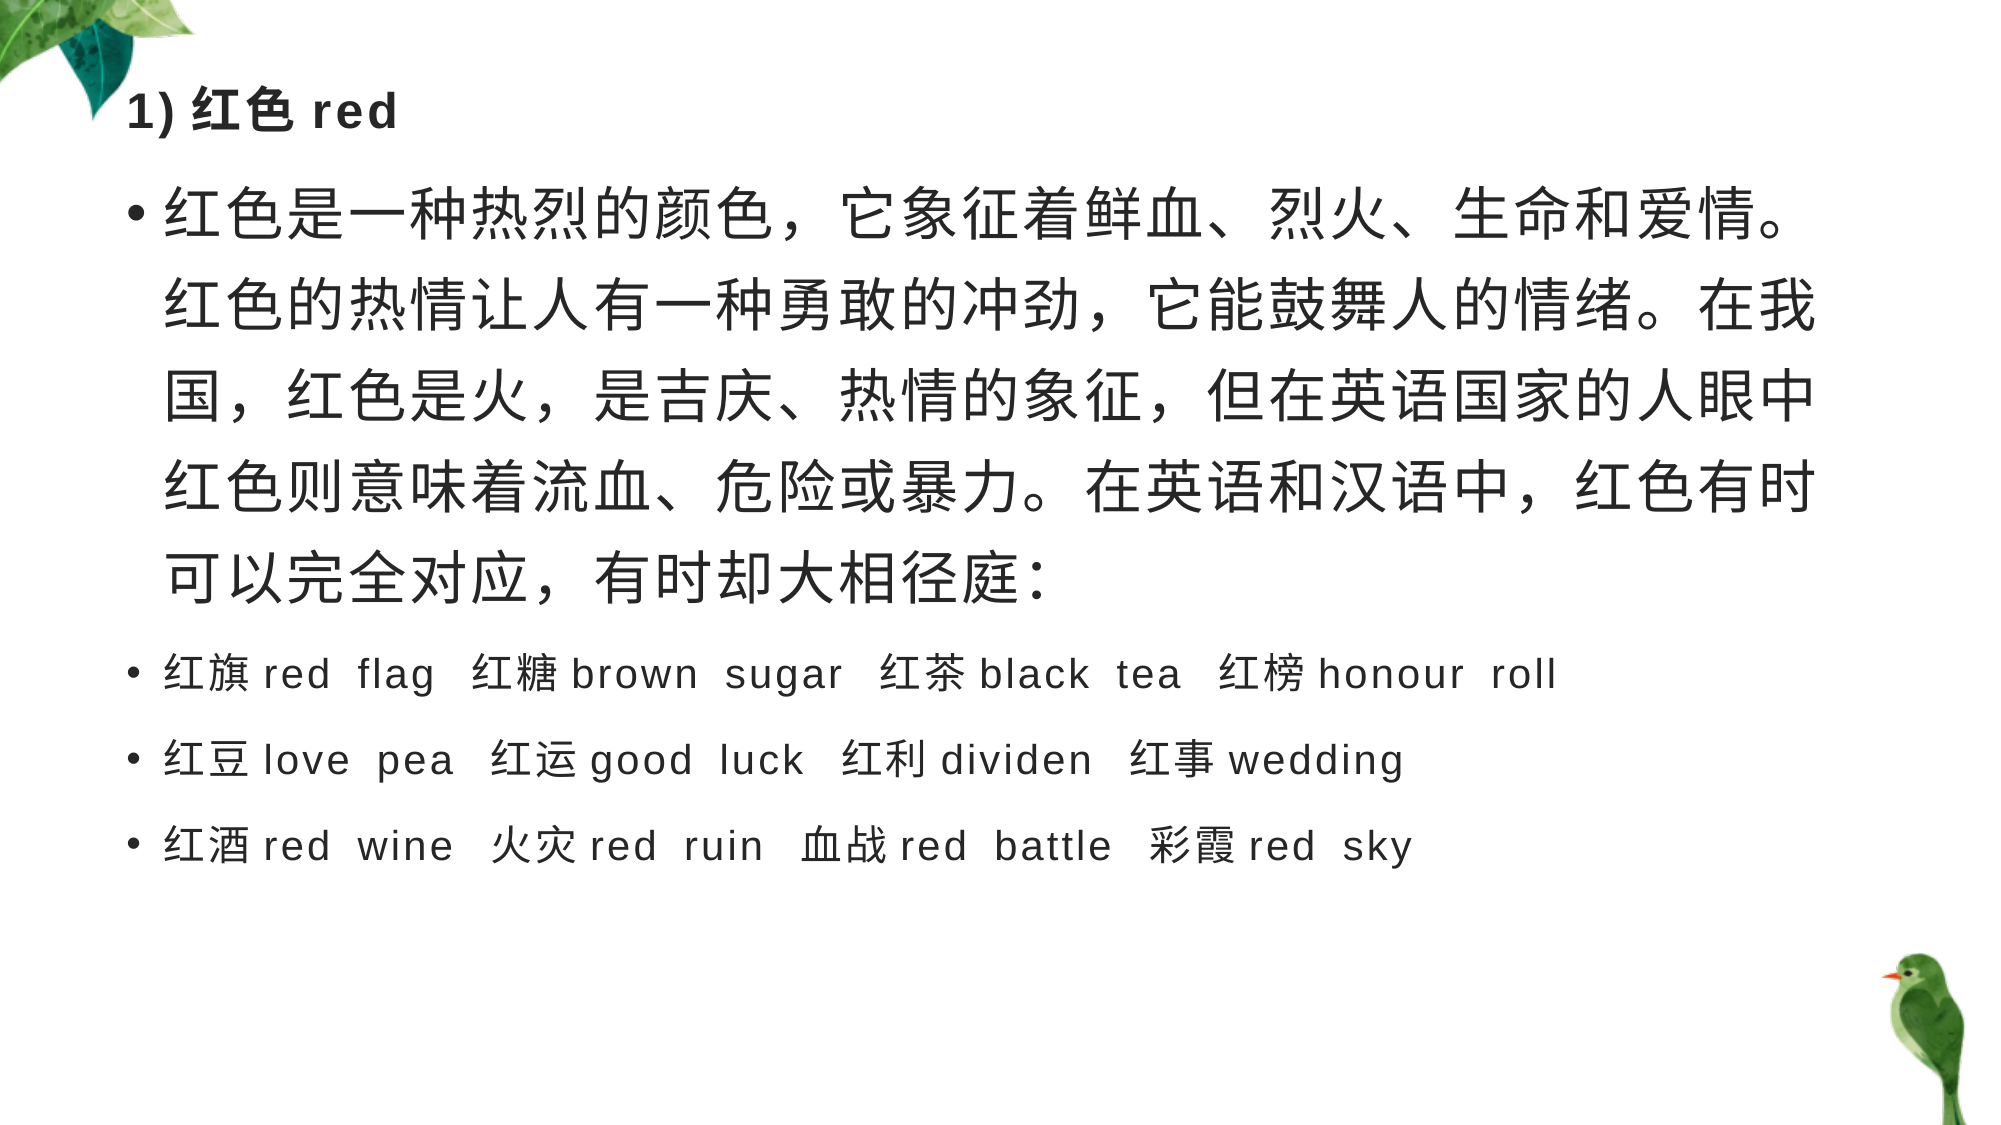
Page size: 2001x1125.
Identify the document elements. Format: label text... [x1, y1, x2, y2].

picture [1881, 953, 1971, 1125]
title 1)红色red [109, 72, 1891, 146]
list 红色是一种热烈的颜色，它象征着鲜血、烈火、生命和爱情。红色的热情让人有一种勇敢的冲劲，它能鼓舞人的情绪。在我国，红色是火，是吉庆、热情的象征，但在英语国家的人眼中红色则意味着流血、危险或暴力。在英语和汉语中，红色有时可以完全对应，有时却大相径庭： 红旗red flag 红糖brown sugar 红茶black tea 红榜honour roll 红豆love pea 红运good luck 红利dividen 红事wedding 红酒red wine 火灾red ruin 血战red battle 彩霞red sky [109, 156, 1891, 1041]
picture [0, 0, 196, 122]
